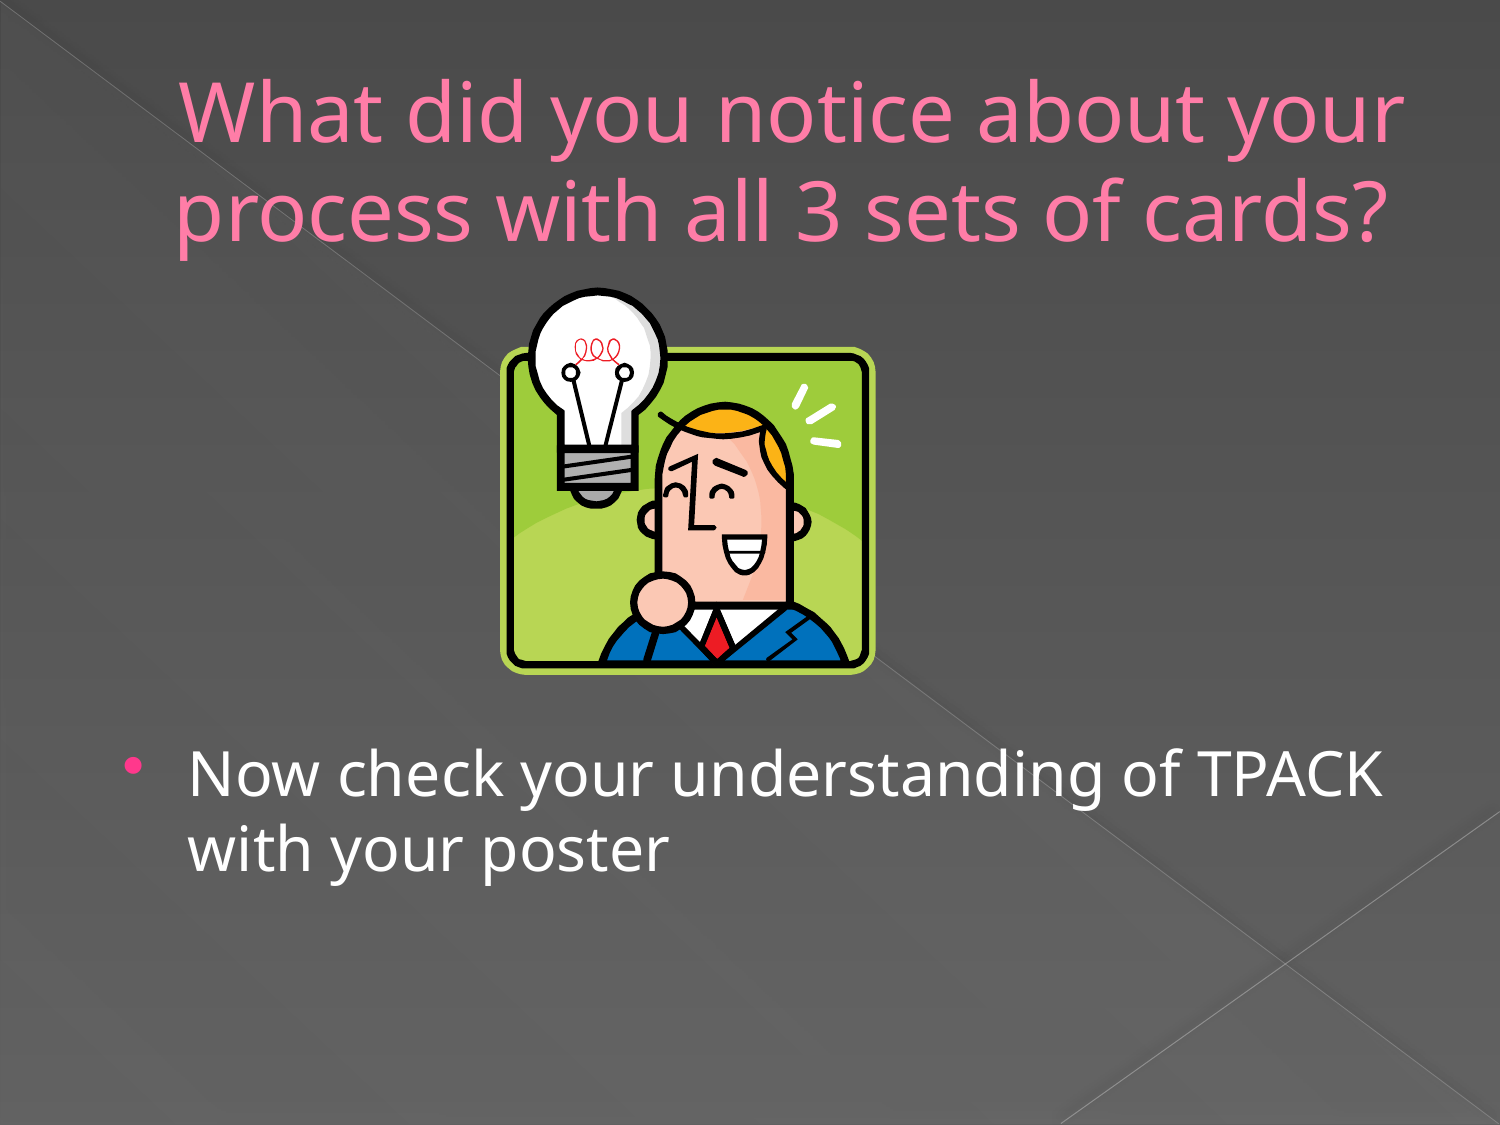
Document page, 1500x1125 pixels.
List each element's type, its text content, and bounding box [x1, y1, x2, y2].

picture [499, 287, 876, 676]
list Now check your understanding of TPACK with your poster [99, 726, 1450, 993]
title What did you notice about your process with all 3 sets of cards? [75, 43, 1425, 274]
